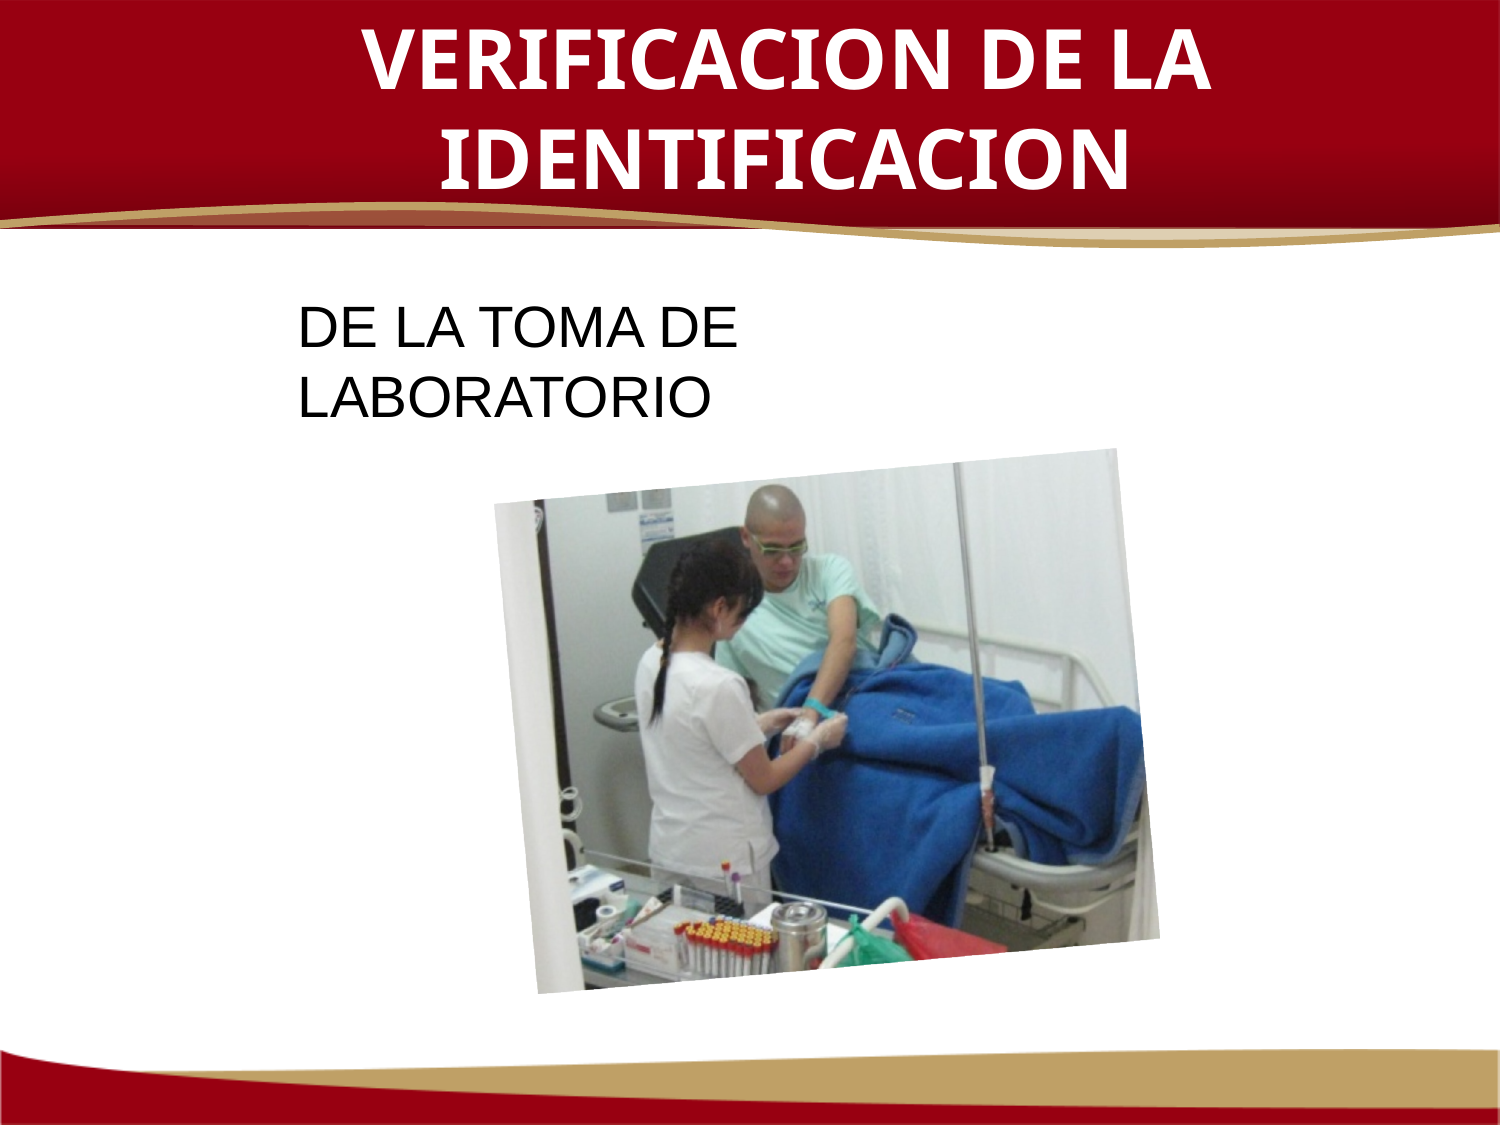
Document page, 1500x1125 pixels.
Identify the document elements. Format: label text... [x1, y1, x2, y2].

picture [0, 1049, 1500, 1125]
picture [495, 449, 1160, 994]
picture [0, 0, 1500, 227]
picture [7, 225, 751, 229]
text_box DE LA TOMA DE LABORATORIO [282, 282, 1138, 437]
text_box VERIFICACION DE LA IDENTIFICACION [112, 30, 1463, 181]
